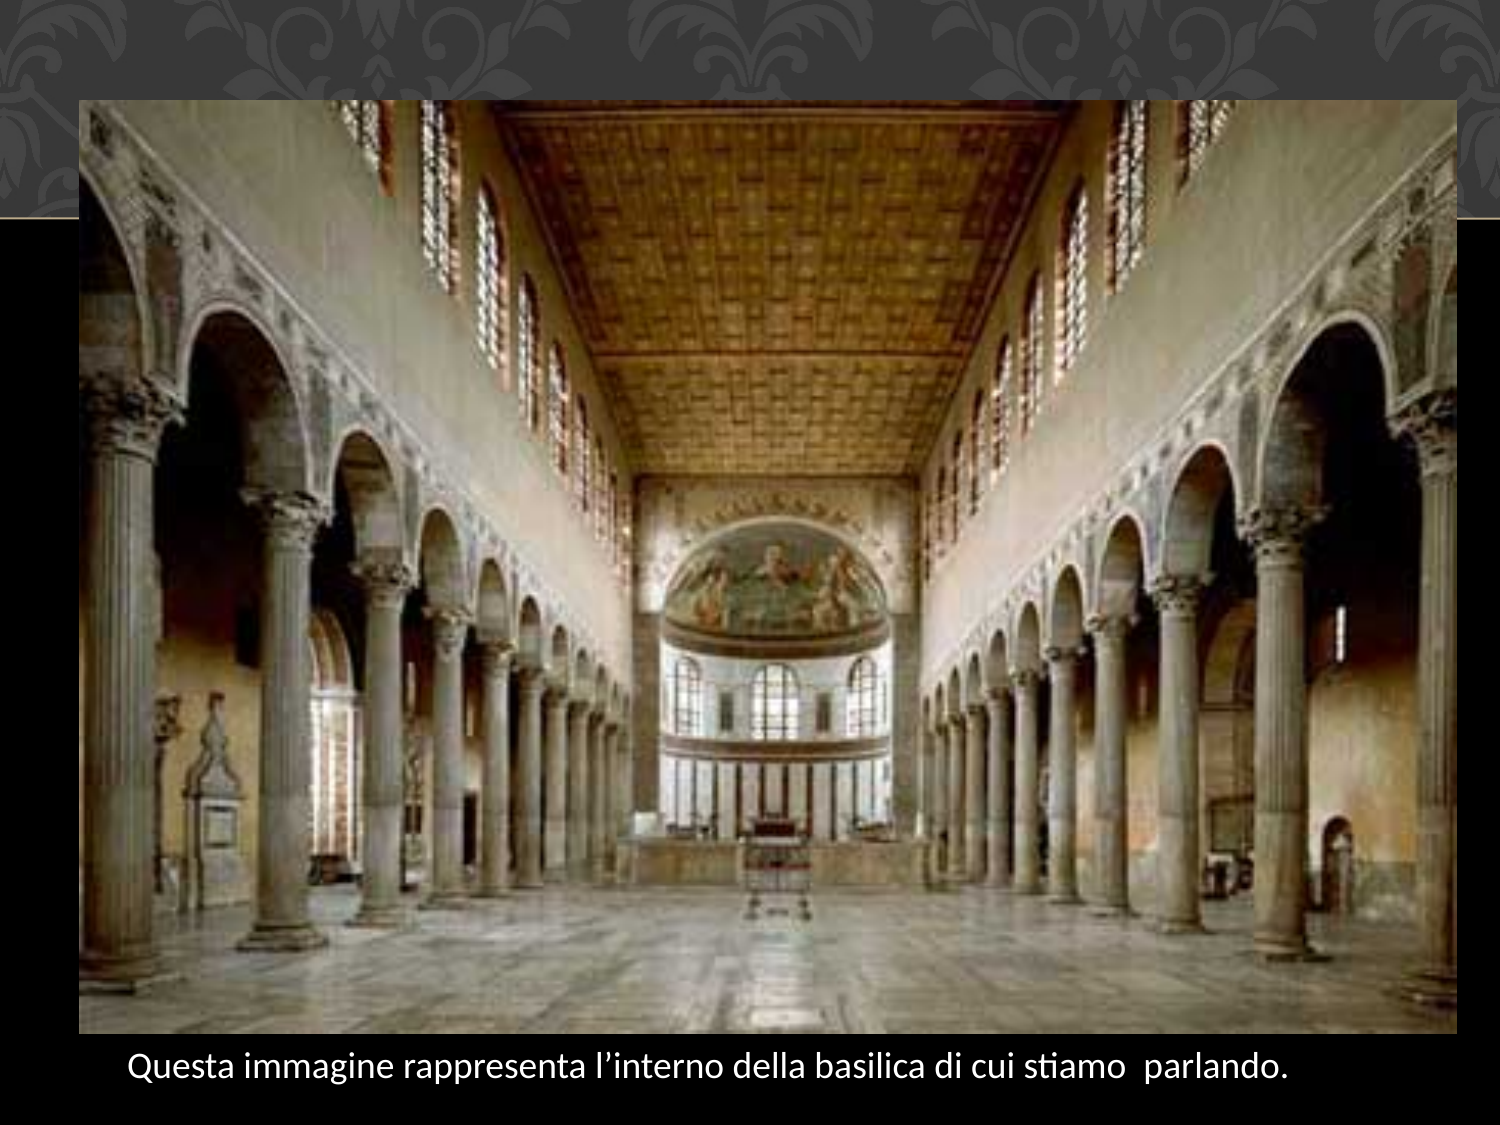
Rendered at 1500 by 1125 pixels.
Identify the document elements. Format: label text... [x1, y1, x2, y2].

text_box Questa immagine rappresenta l’interno della basilica di cui stiamo parlando. [112, 1043, 1459, 1093]
picture [79, 100, 1457, 1035]
